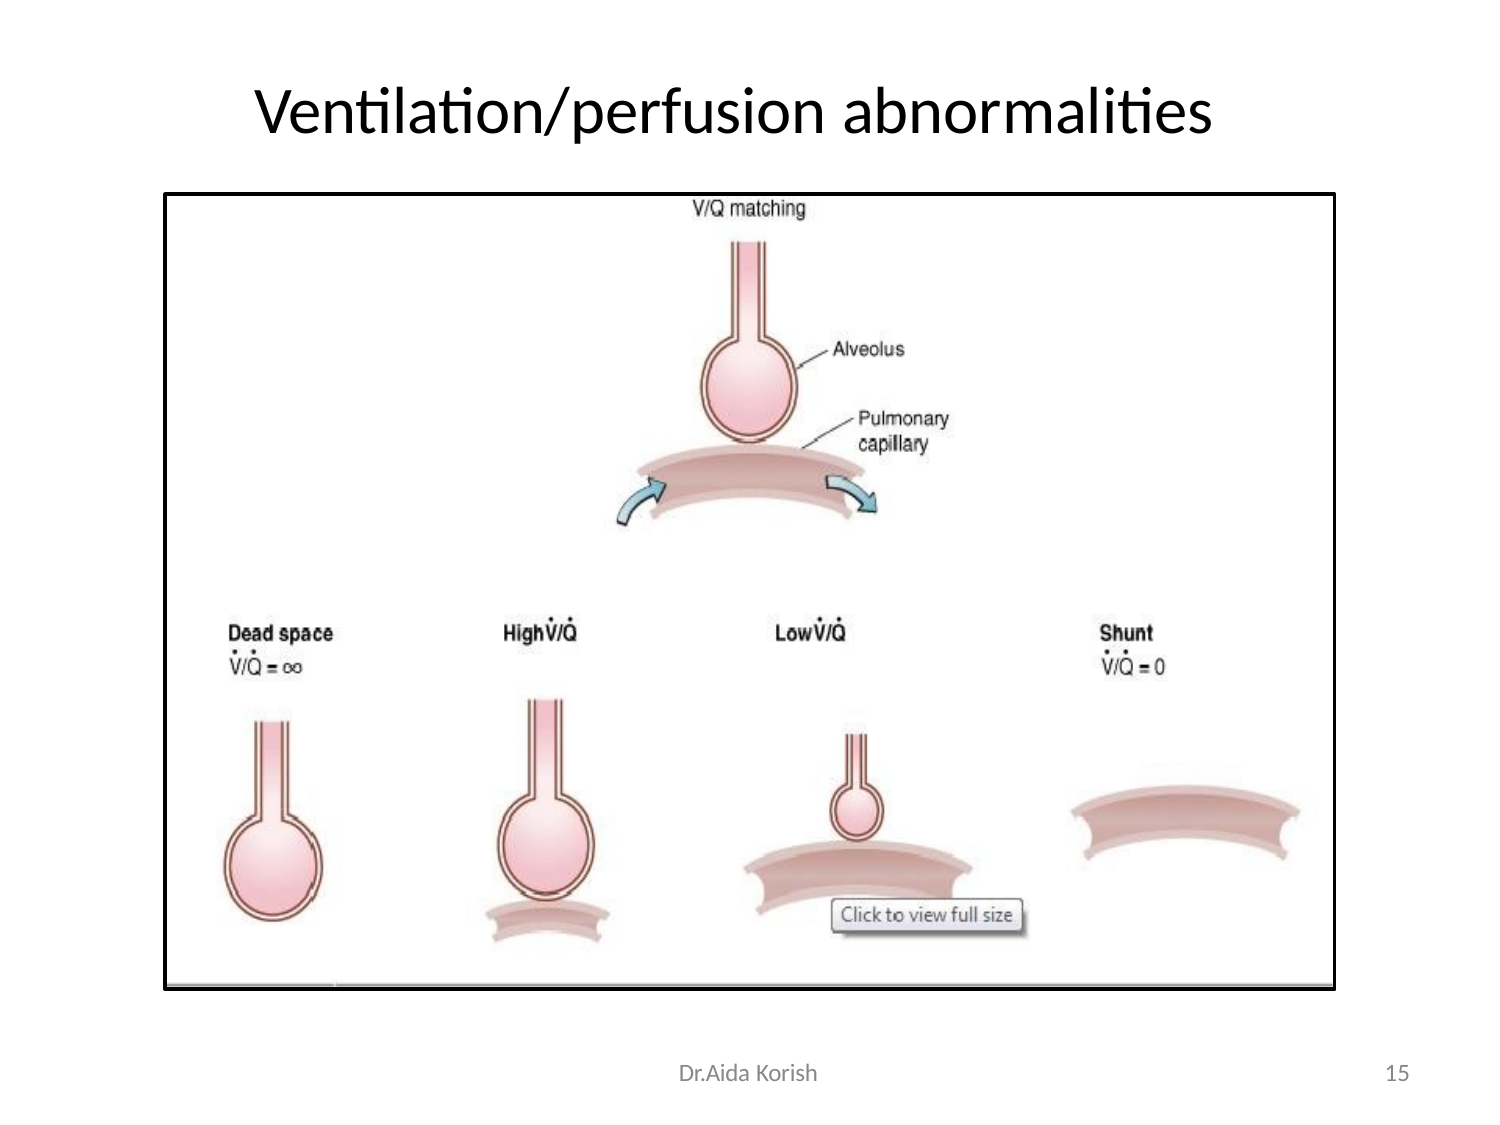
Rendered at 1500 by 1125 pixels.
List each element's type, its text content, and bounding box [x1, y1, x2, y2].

title Ventilation/perfusion abnormalities [252, 66, 1224, 194]
text_box [165, 194, 1335, 990]
footer Dr.Aida Korish [676, 1060, 824, 1125]
slide_number 10 [1380, 1060, 1415, 1125]
